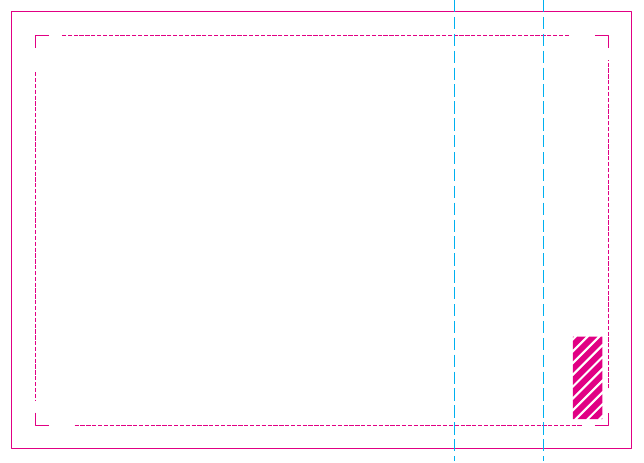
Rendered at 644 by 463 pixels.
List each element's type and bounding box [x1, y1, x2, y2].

text_box [459, 11, 538, 449]
text_box [548, 11, 632, 449]
text_box [11, 11, 450, 449]
